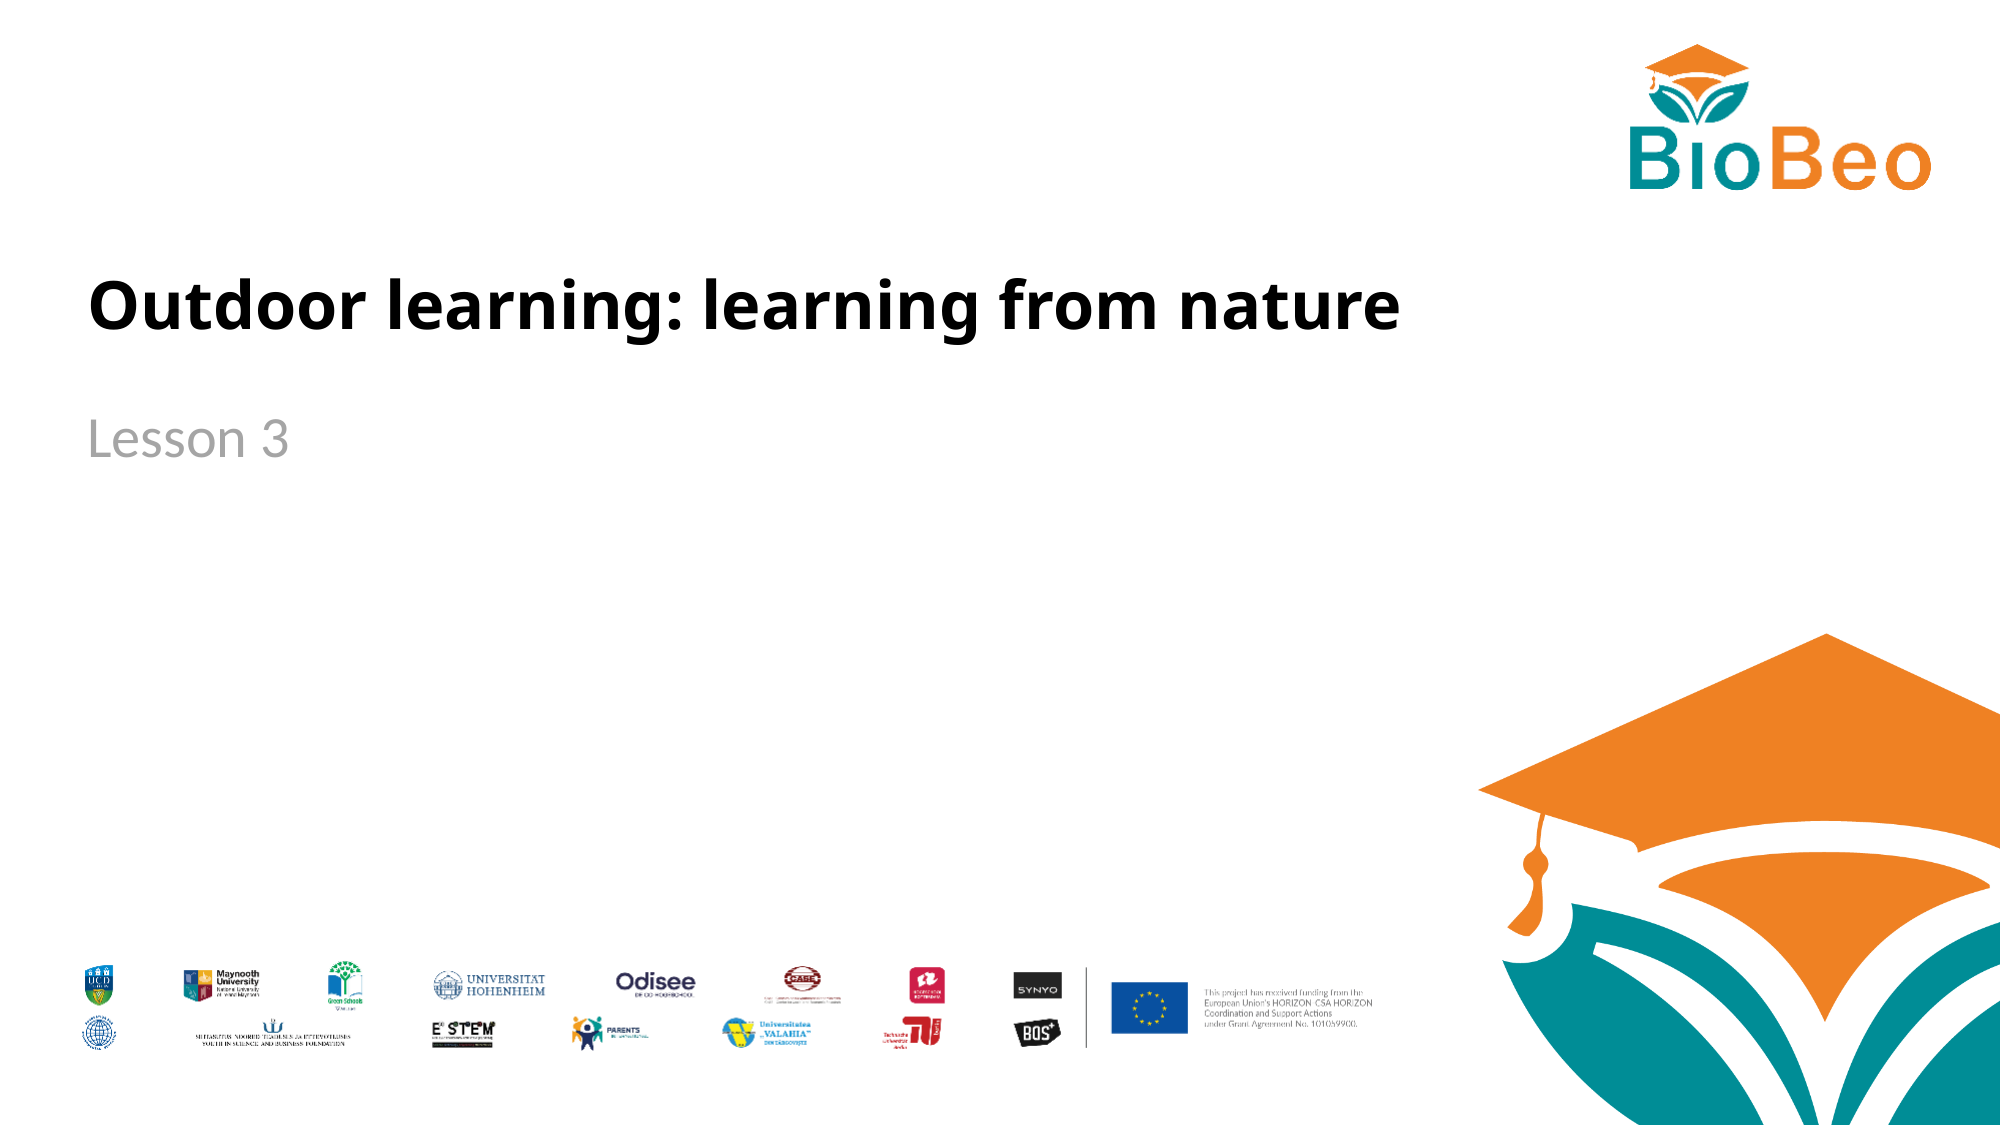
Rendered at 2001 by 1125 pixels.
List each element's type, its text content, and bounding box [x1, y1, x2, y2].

title Outdoor learning: learning from nature [72, 213, 1933, 399]
picture [1628, 42, 1933, 192]
picture [59, 951, 1394, 1063]
subtitle Lesson 3 [72, 399, 1933, 610]
picture [1433, 562, 2000, 1125]
